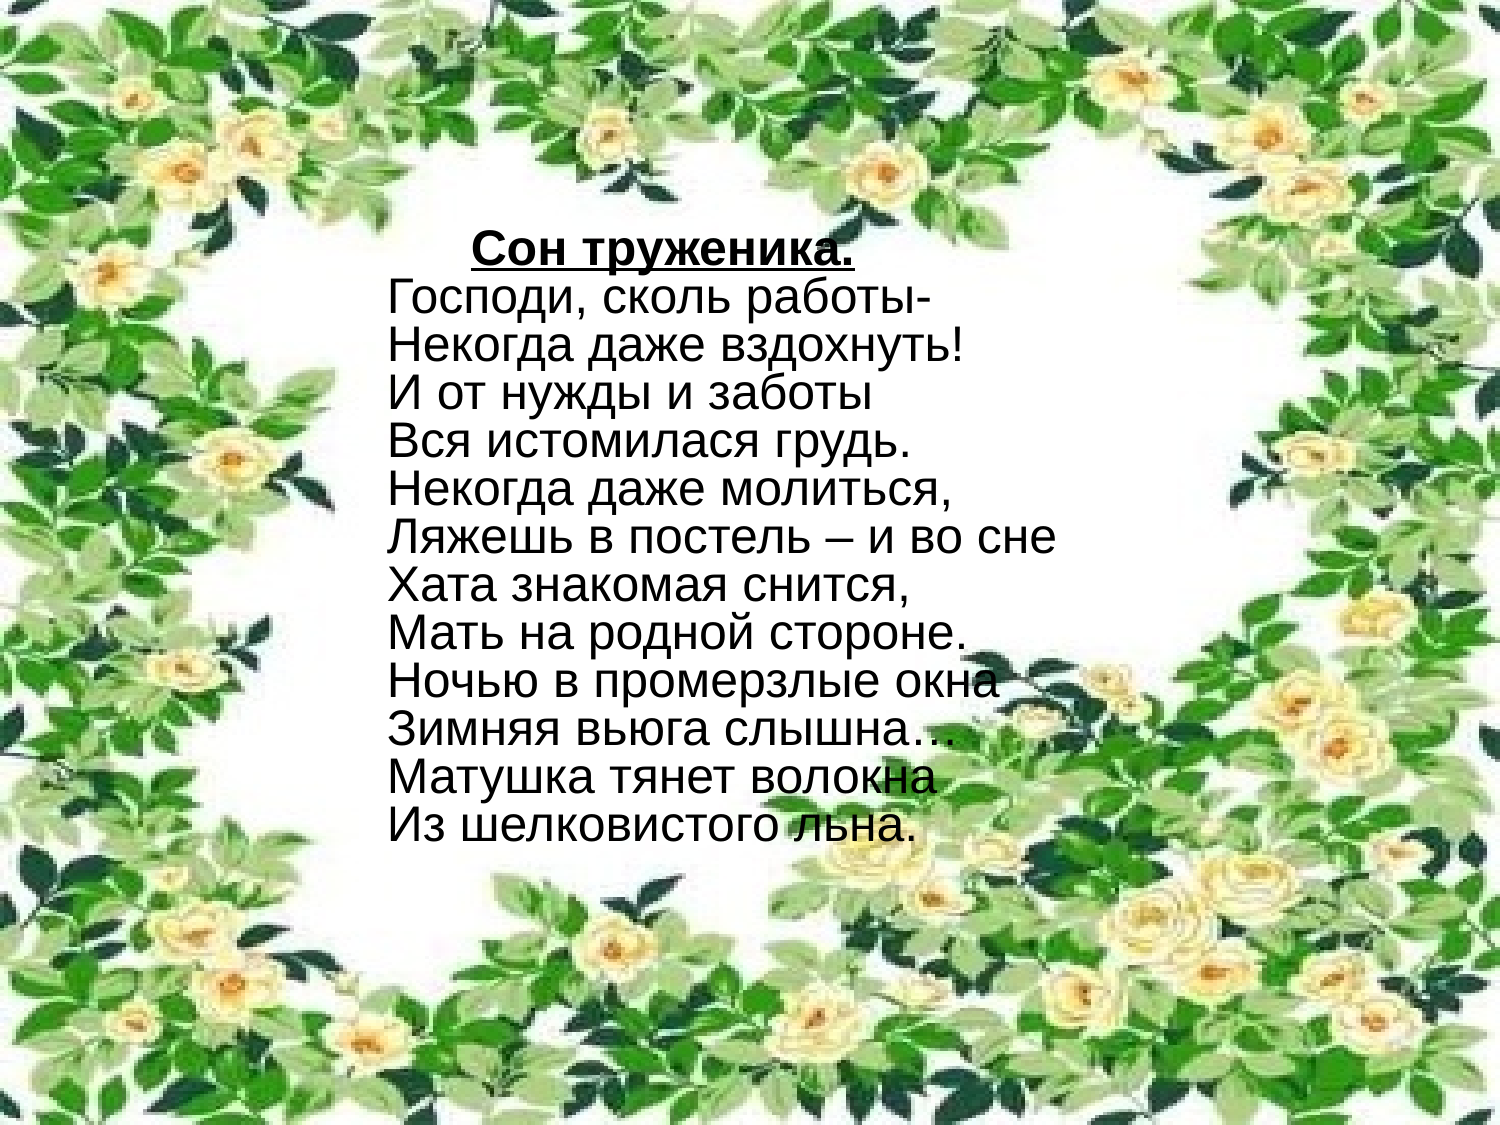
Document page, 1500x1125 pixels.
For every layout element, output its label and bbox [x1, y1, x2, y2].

list [0, 0, 1500, 1125]
